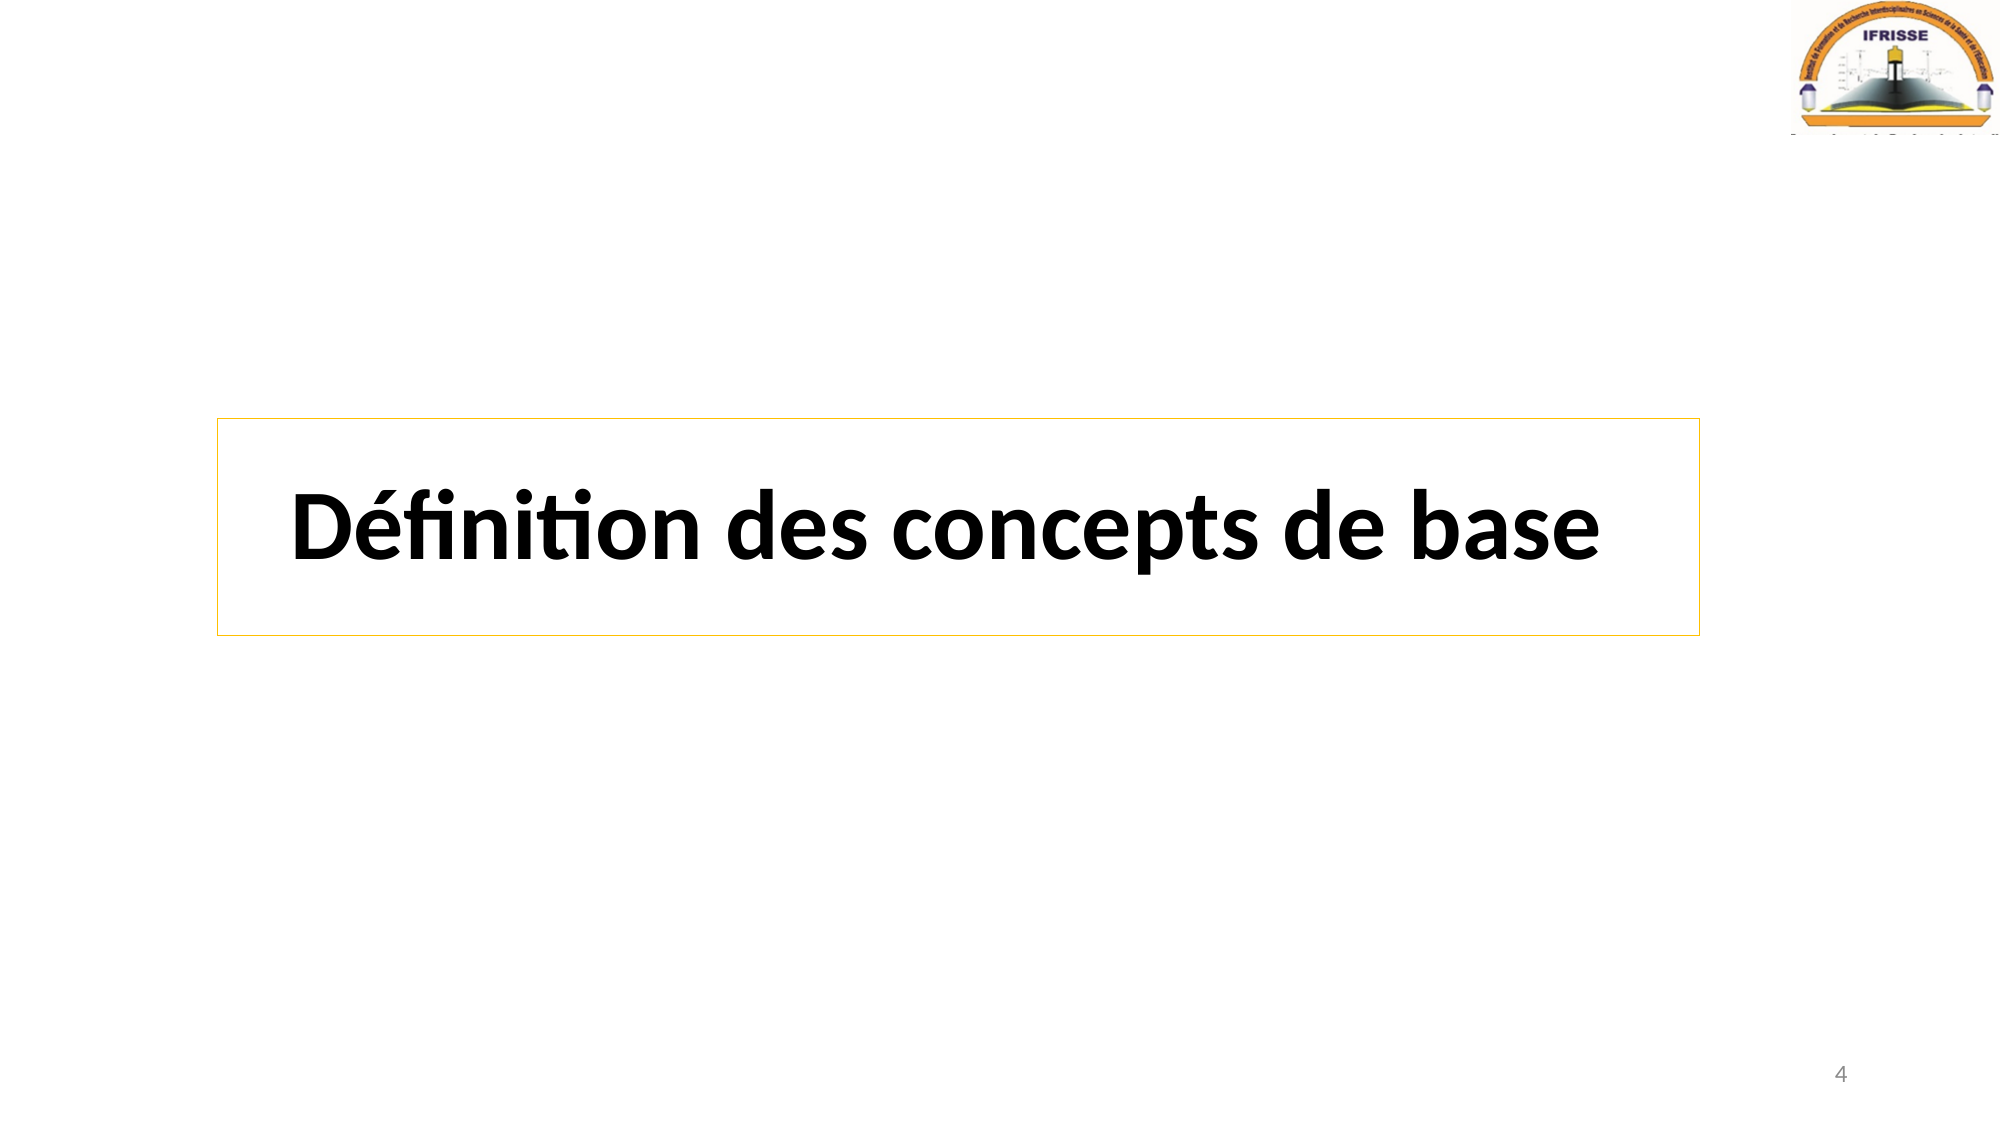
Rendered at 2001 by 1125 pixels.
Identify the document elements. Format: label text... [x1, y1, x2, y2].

slide_number 4 [1412, 1042, 1863, 1103]
title Définition des concepts de base [217, 418, 1700, 636]
picture [1791, 0, 2000, 135]
